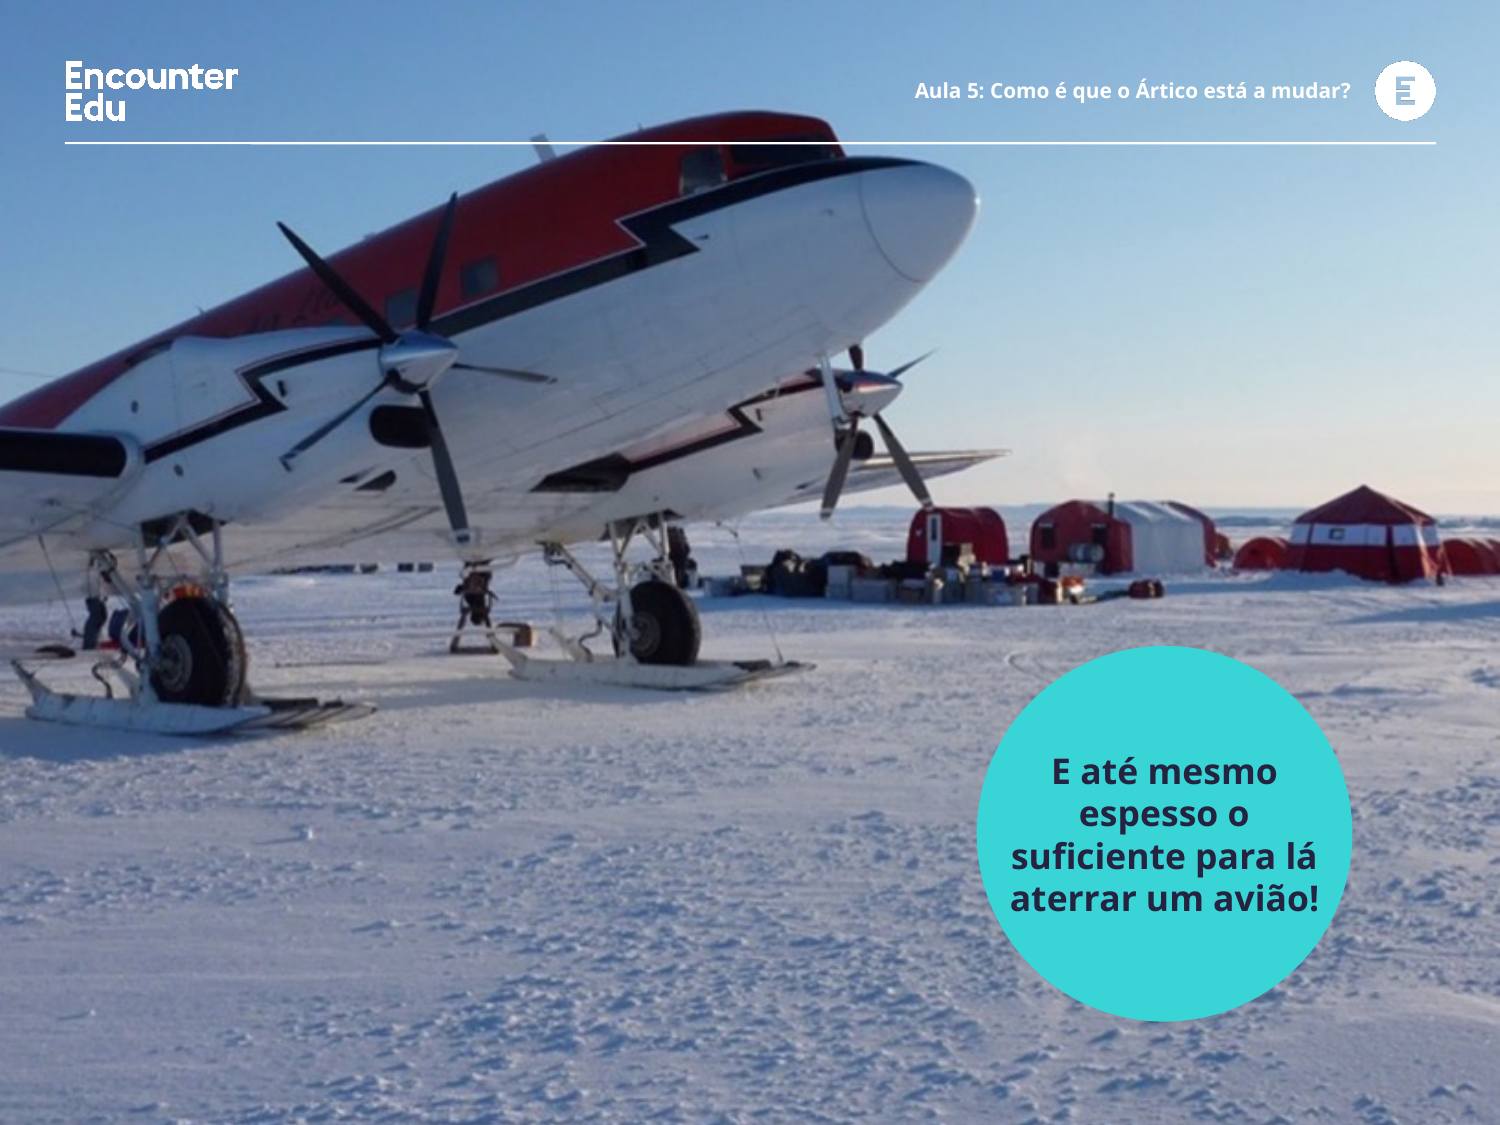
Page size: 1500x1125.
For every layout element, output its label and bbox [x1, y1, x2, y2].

picture [0, 0, 1500, 1125]
text_box [976, 645, 1353, 1022]
